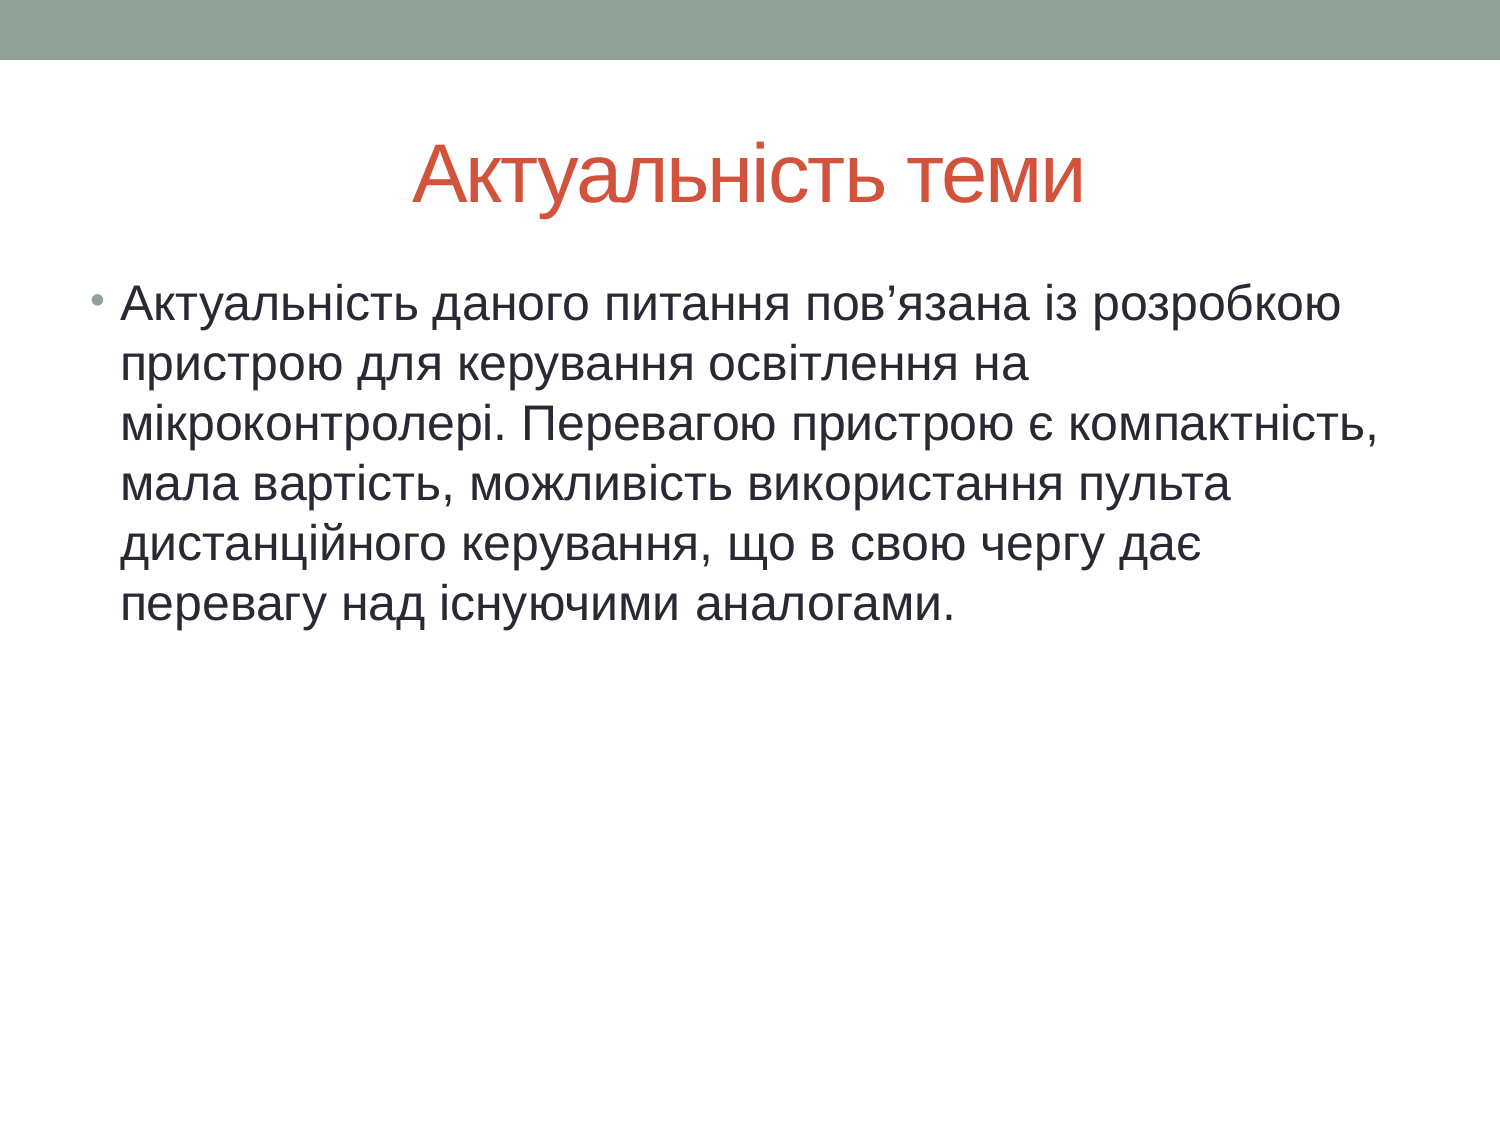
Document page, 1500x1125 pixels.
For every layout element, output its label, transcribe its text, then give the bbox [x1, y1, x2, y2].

title Актуальність теми [75, 87, 1425, 250]
list Актуальність даного питання пов’язана із розробкою пристрою для керування освітлення на мікроконтролері. Перевагою пристрою є компактність, мала вартість, можливість використання пульта дистанційного керування, що в свою чергу дає перевагу над існуючими аналогами. [75, 262, 1425, 1063]
